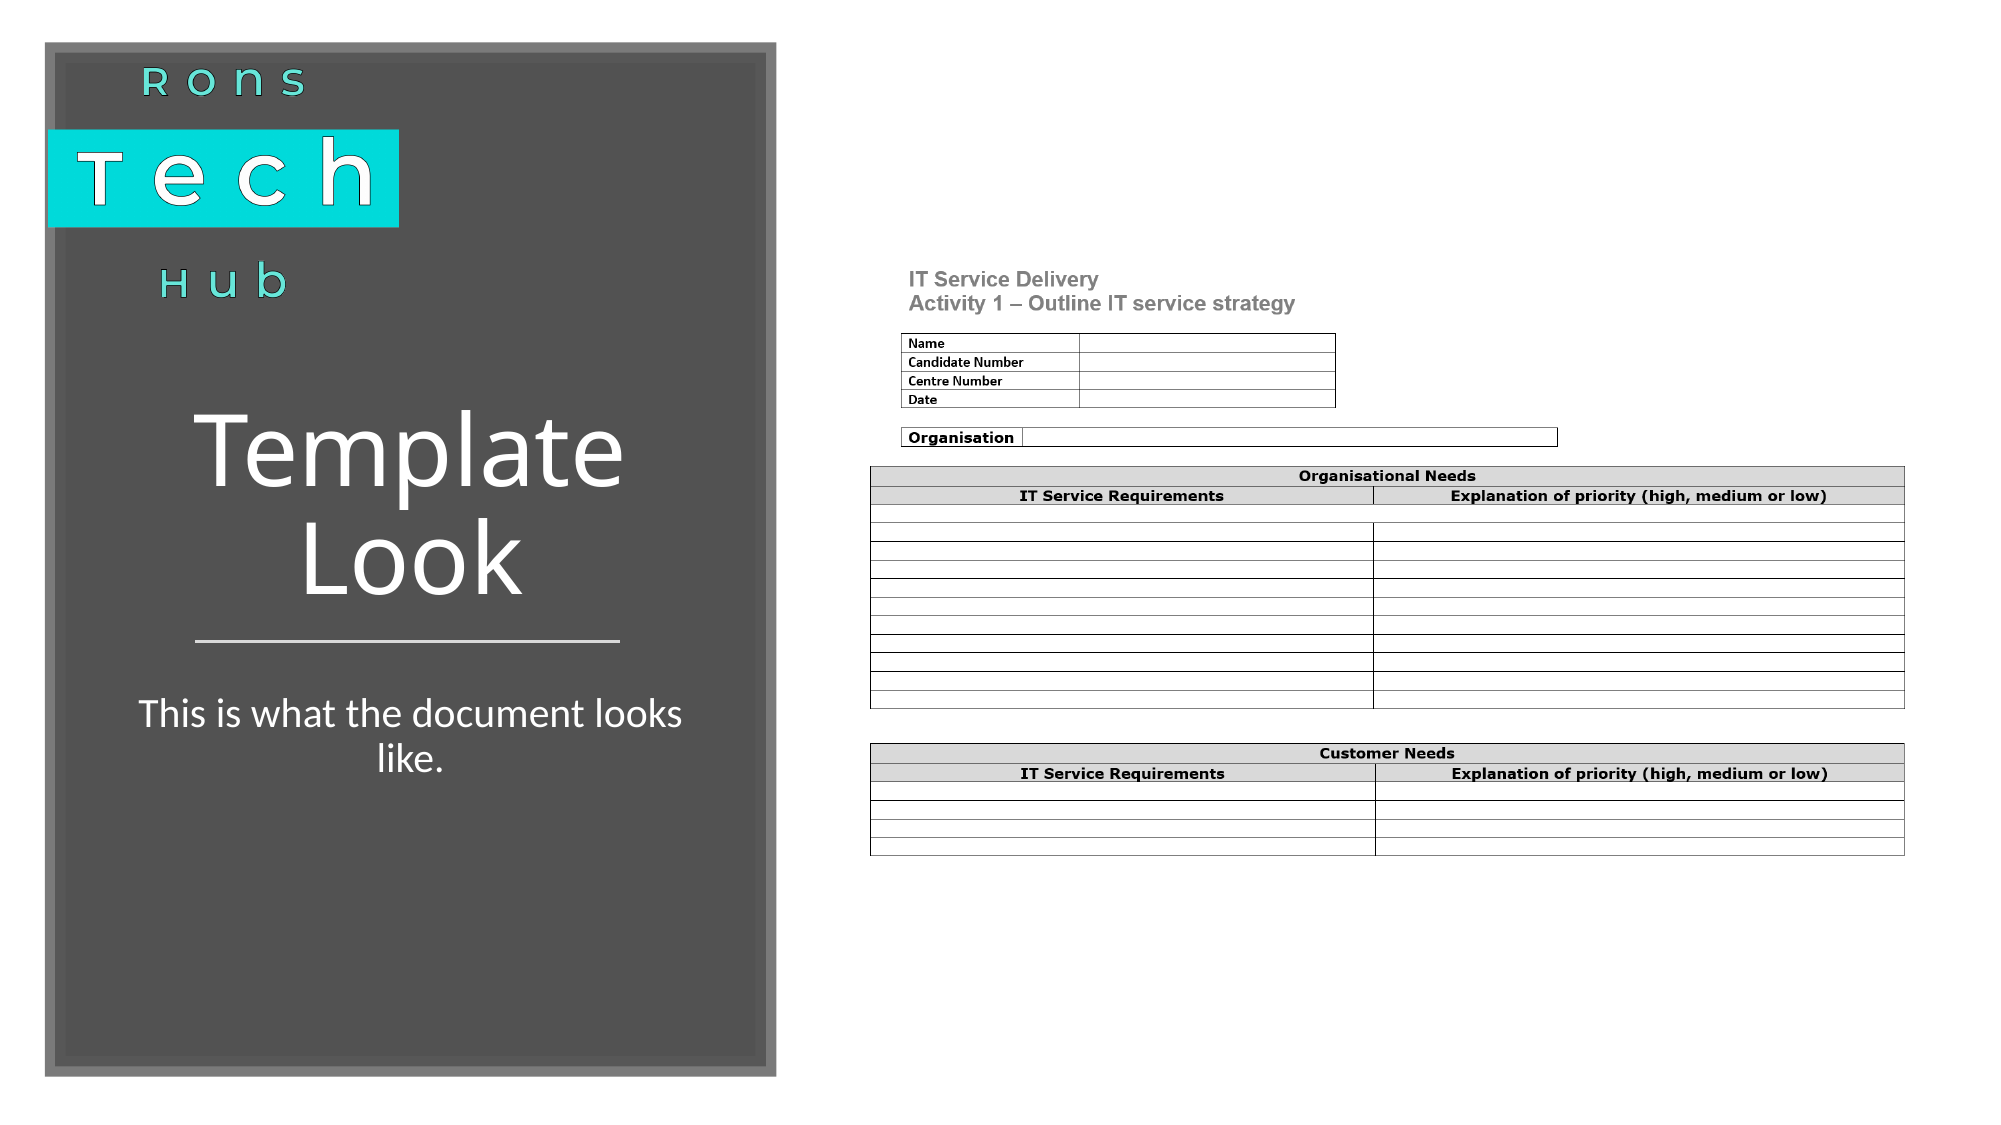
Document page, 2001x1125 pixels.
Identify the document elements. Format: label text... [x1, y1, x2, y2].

title Template Look [110, 149, 711, 624]
text_box [54, 52, 767, 1067]
list This is what the document looks like. [110, 684, 711, 935]
picture [845, 264, 1921, 862]
picture [48, 0, 399, 357]
